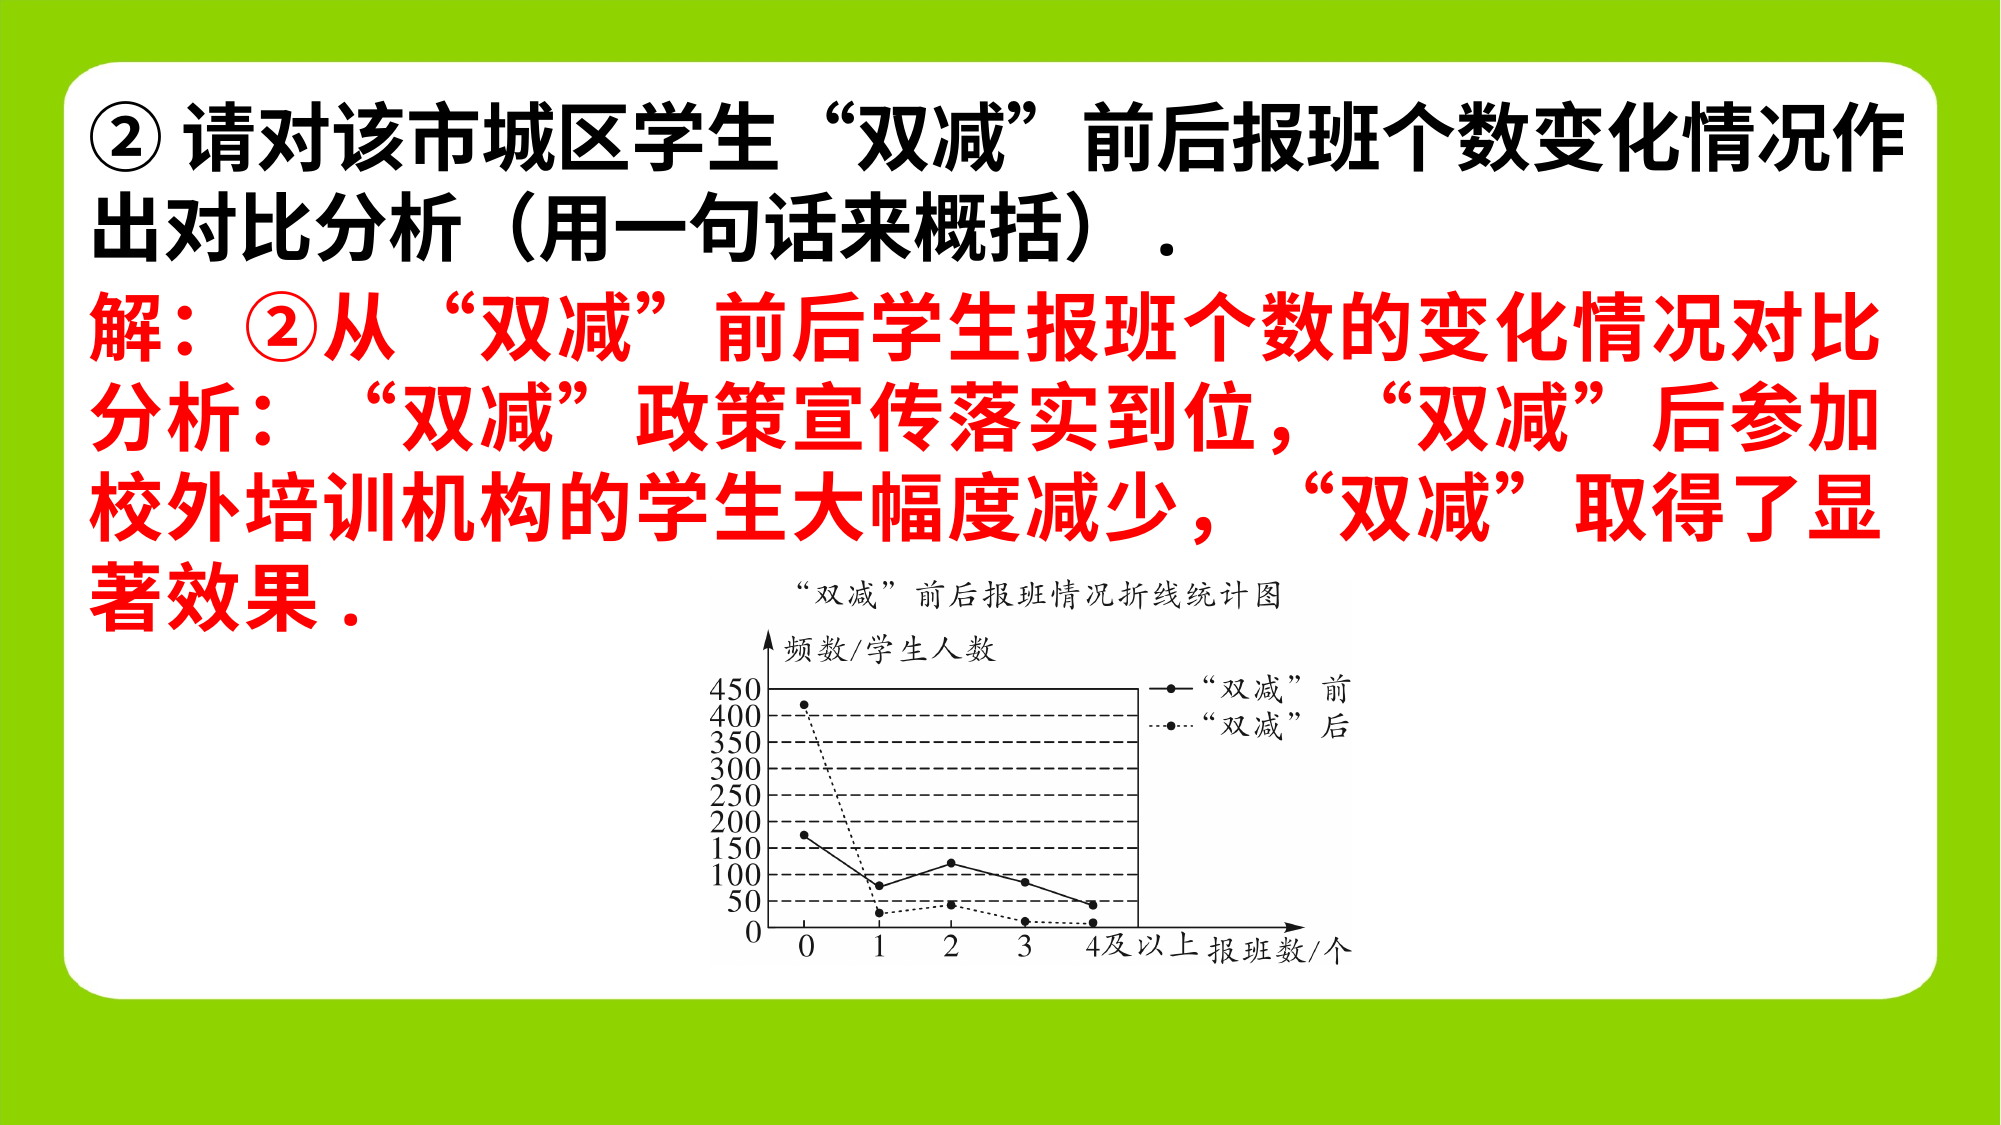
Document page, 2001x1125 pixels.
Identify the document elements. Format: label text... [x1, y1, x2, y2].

text_box 解：②从“双减”前后学生报班个数的变化情况对比 分析：“双减”政策宣传落实到位，“双减”后参加 校外培训机构的学生大幅度减少，“双减”取得了显 著效果. [88, 280, 1974, 645]
text_box ②请对该市城区学生“双减”前后报班个数变化情况作 出对比分析（用一句话来概括）. [88, 90, 1912, 273]
picture [0, 0, 2001, 1125]
